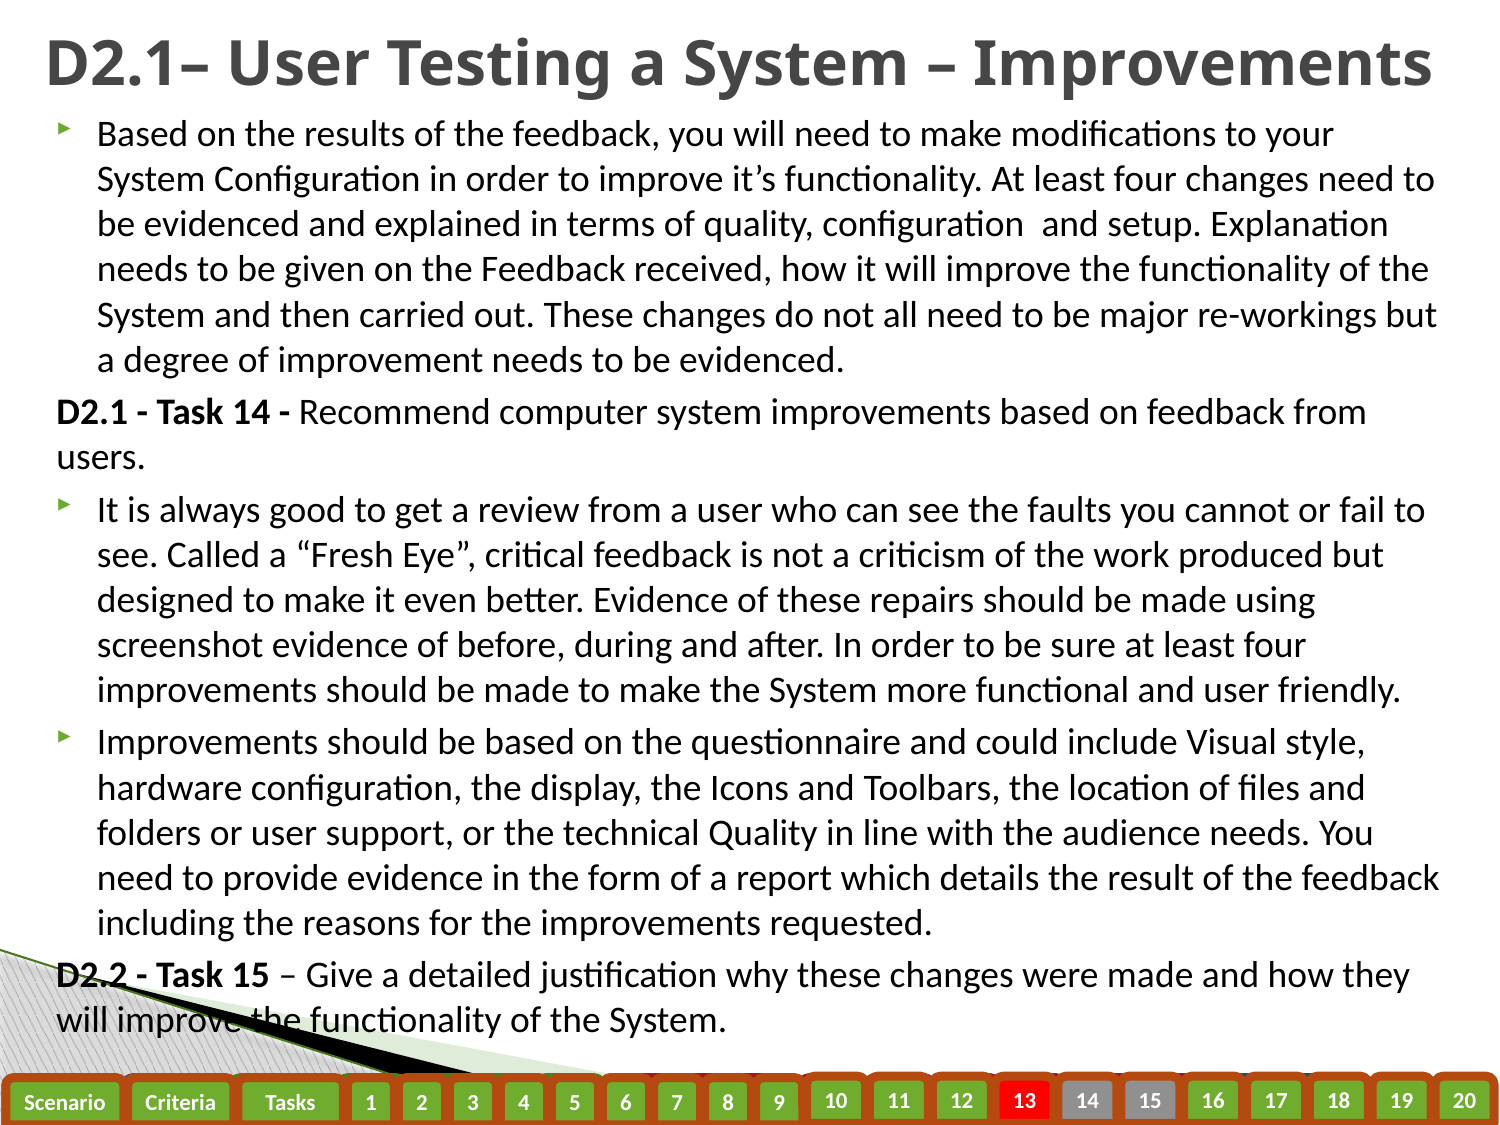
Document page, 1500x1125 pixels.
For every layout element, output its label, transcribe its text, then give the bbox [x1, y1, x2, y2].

list Based on the results of the feedback, you will need to make modifications to your System Configuration in order to improve it’s functionality. At least four changes need to be evidenced and explained in terms of quality, configuration and setup. Explanation needs to be given on the Feedback received, how it will improve the functionality of the System and then carried out. These changes do not all need to be major re-workings but a degree of improvement needs to be evidenced. D2.1 - Task 14 - Recommend computer system improvements based on feedback from users. It is always good to get a review from a user who can see the faults you cannot or fail to see. Called a “Fresh Eye”, critical feedback is not a criticism of the work produced but designed to make it even better. Evidence of these repairs should be made using screenshot evidence of before, during and after. In order to be sure at least four improvements should be made to make the System more functional and user friendly. Improvements should be based on the questionnaire and could include Visual style, hardware configuration, the display, the Icons and Toolbars, the location of files and folders or user support, or the technical Quality in line with the audience needs. You need to provide evidence in the form of a report which details the result of the feedback including the reasons for the improvements requested. D2.2 - Task 15 – Give a detailed justification why these changes were made and how they will improve the functionality of the System. [41, 101, 1465, 1059]
title D2.1– User Testing a System – Improvements [29, 30, 1463, 90]
